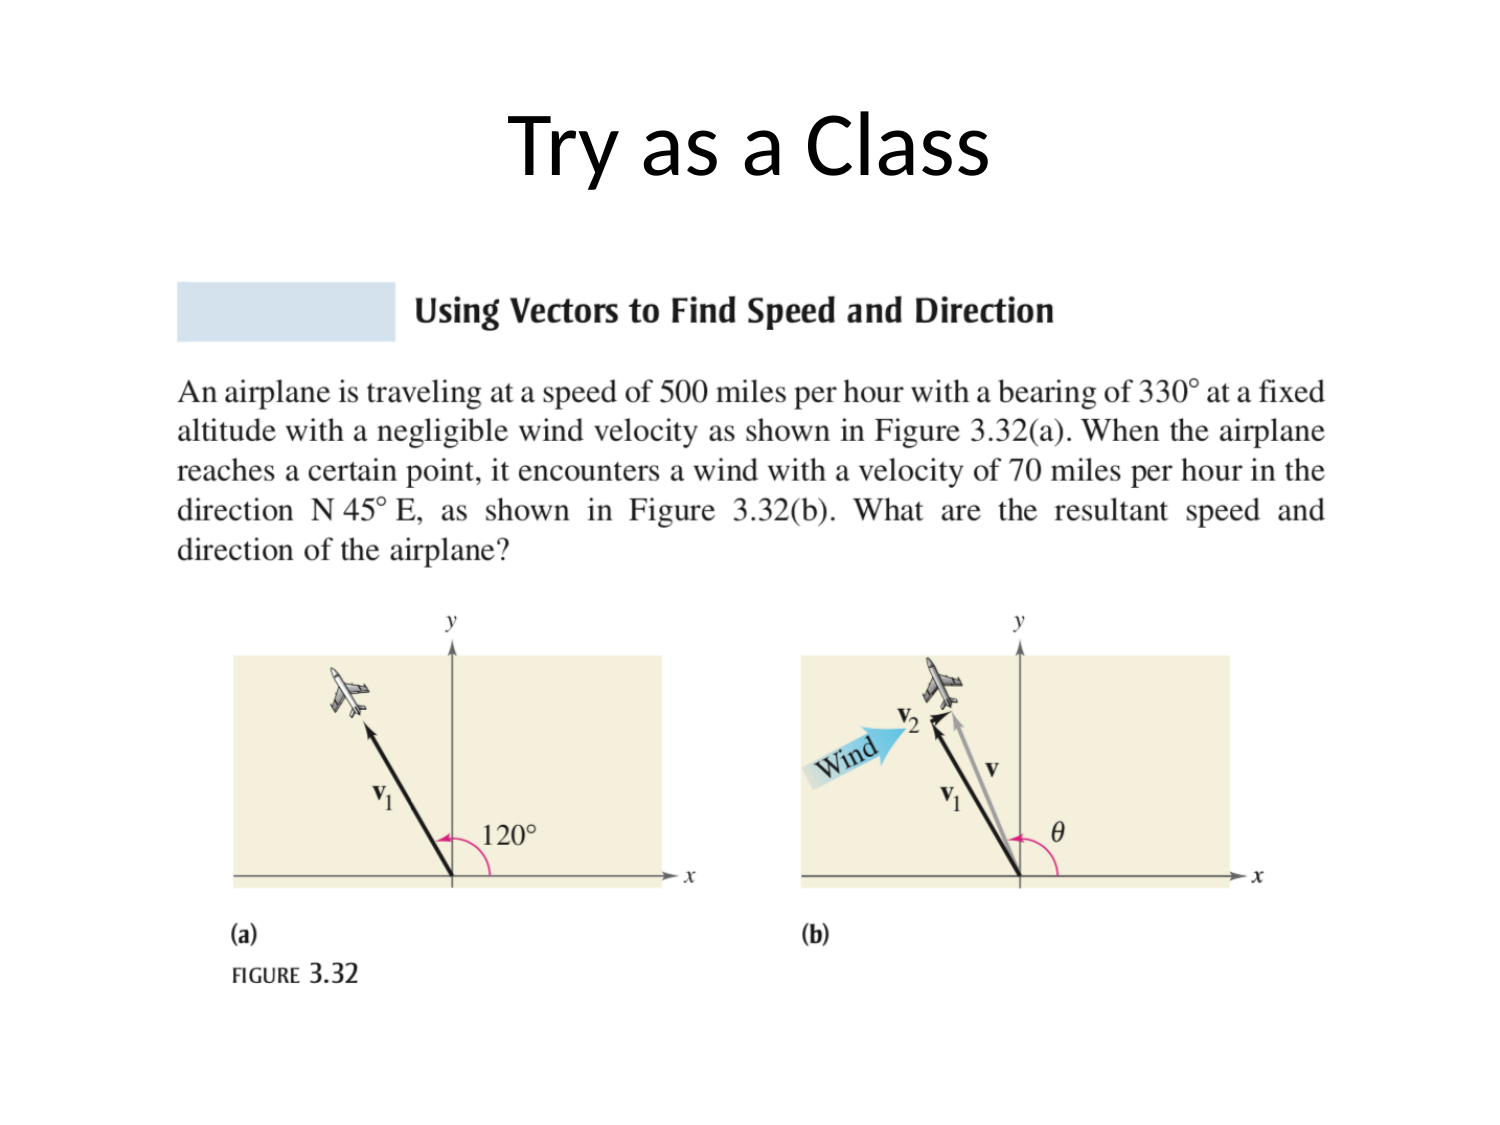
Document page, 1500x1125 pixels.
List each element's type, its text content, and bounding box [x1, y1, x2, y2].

title Try as a Class [75, 45, 1425, 233]
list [74, 262, 1426, 1006]
